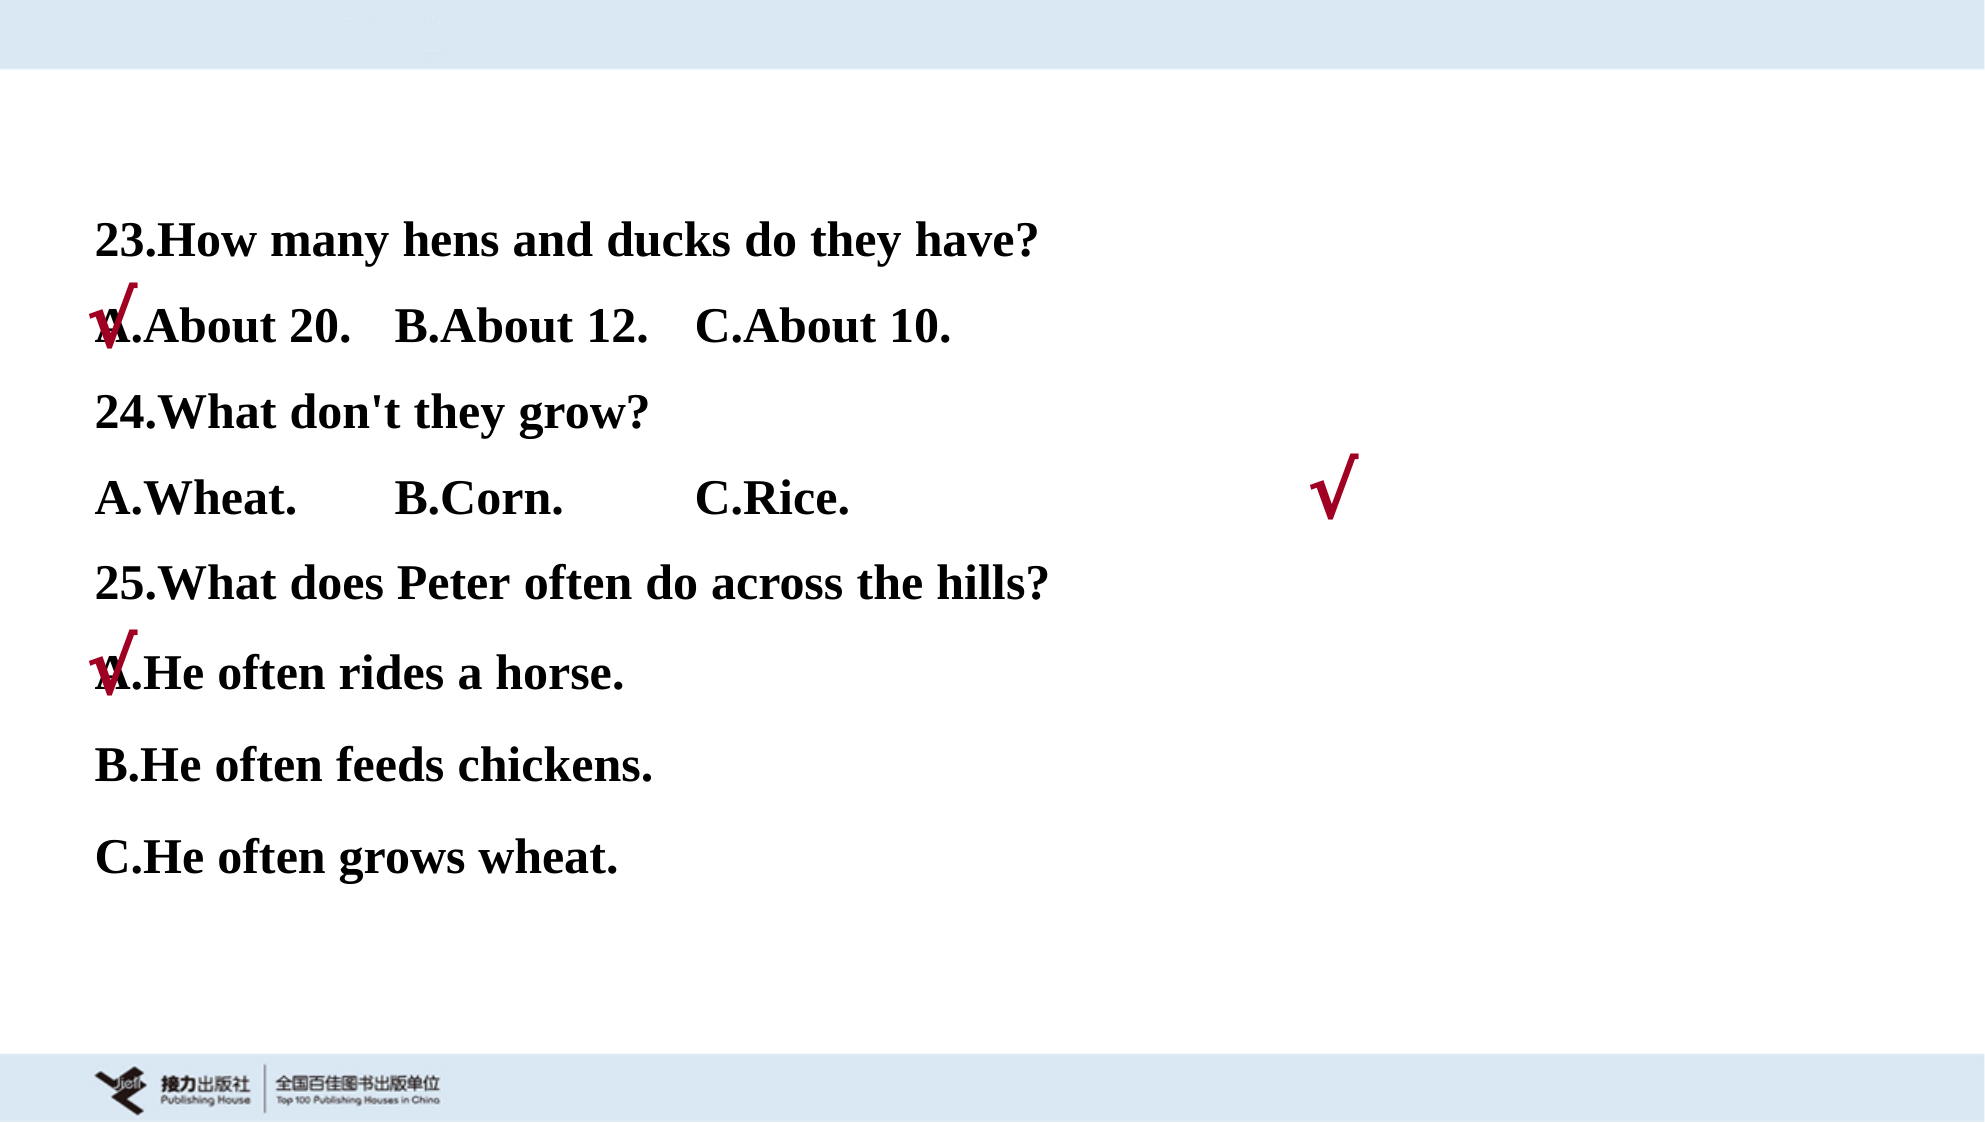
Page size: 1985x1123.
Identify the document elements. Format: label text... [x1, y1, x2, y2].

text_box √ [86, 617, 139, 711]
text_box A.He often rides a horse. B.He often feeds chickens. C.He often grows wheat. [94, 608, 1892, 884]
text_box 25.What does Peter often do across the hills? [94, 522, 1892, 608]
picture [0, 0, 1985, 1122]
text_box 23.How many hens and ducks do they have? [94, 178, 1892, 265]
text_box √ [86, 270, 139, 364]
text_box 24.What don't they grow? [94, 350, 1892, 436]
text_box √ [1307, 441, 1359, 535]
text_box A.About 20. B.About 12. C.About 10. [94, 265, 1892, 350]
text_box A.Wheat. B.Corn. C.Rice. [94, 436, 1892, 522]
